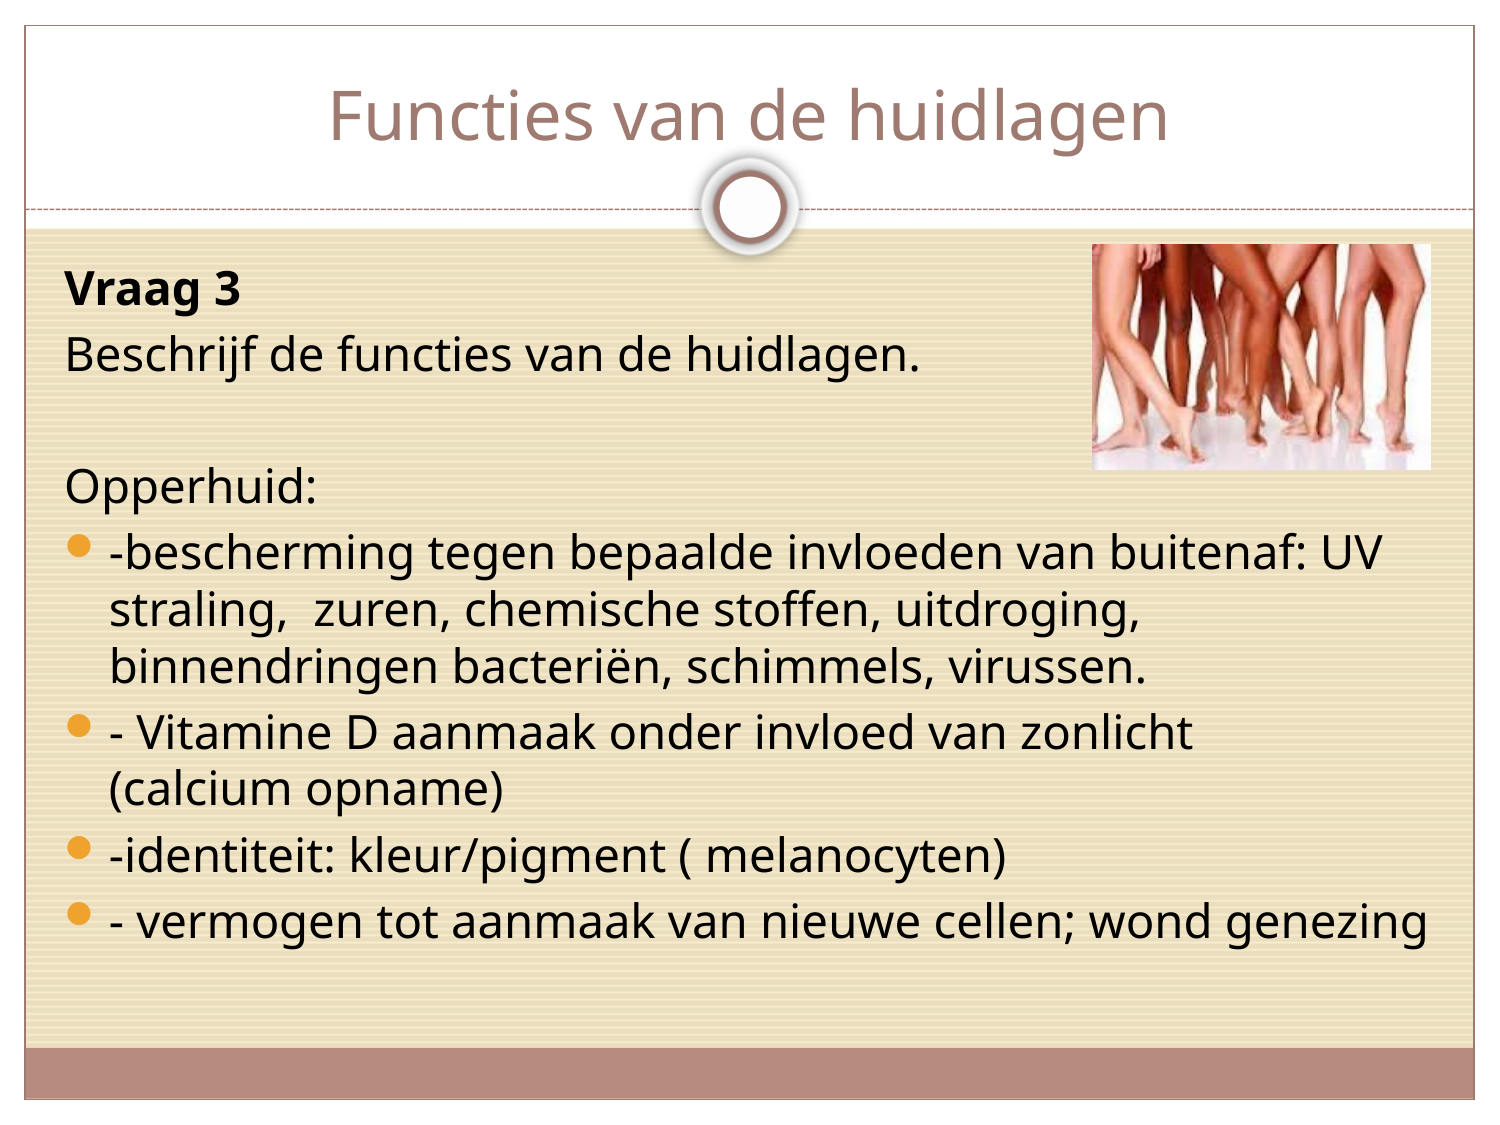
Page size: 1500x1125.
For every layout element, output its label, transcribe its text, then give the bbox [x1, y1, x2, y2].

title Functies van de huidlagen [49, 37, 1450, 162]
list Vraag 3 Beschrijf de functies van de huidlagen. Opperhuid: -bescherming tegen bepaalde invloeden van buitenaf: UV straling, zuren, chemische stoffen, uitdroging, binnendringen bacteriën, schimmels, virussen. - Vitamine D aanmaak onder invloed van zonlicht (calcium opname) -identiteit: kleur/pigment ( melanocyten) - vermogen tot aanmaak van nieuwe cellen; wond genezing [49, 250, 1445, 1001]
picture [1092, 244, 1431, 470]
